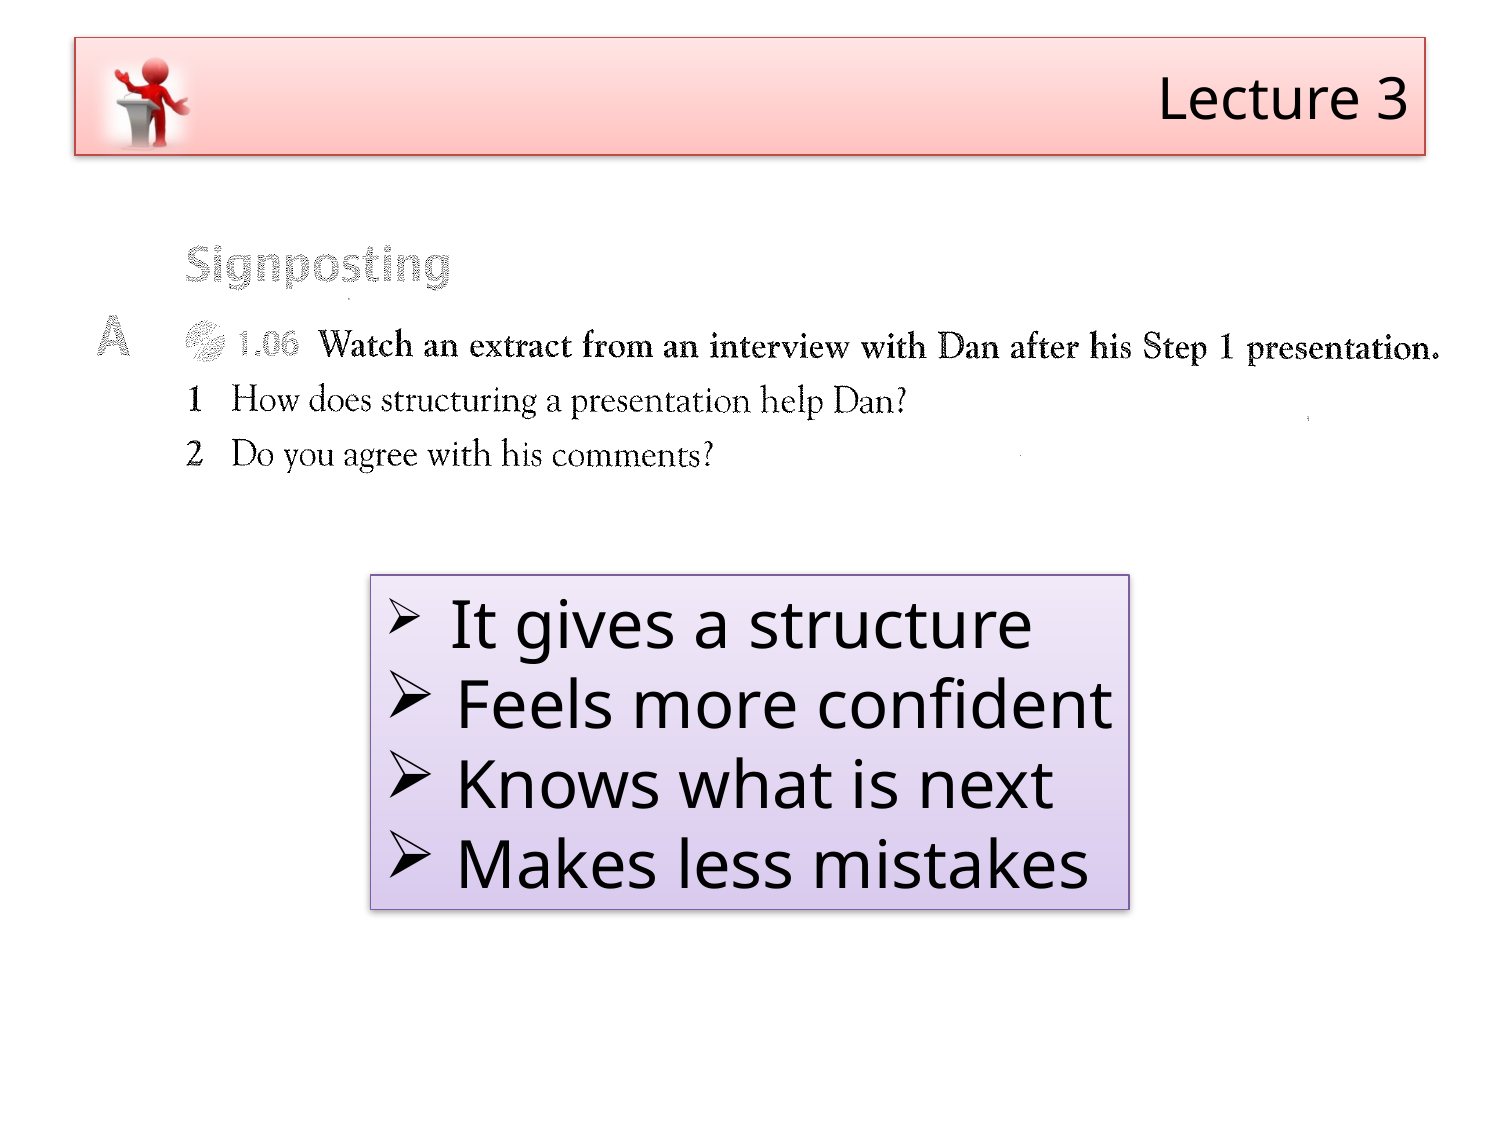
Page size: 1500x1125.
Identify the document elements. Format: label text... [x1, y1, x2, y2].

title Lecture 3 [74, 37, 1426, 156]
picture [87, 49, 201, 163]
text_box It gives a structure Feels more confident Knows what is next Makes less mistakes [370, 574, 1130, 910]
picture [74, 212, 1500, 496]
